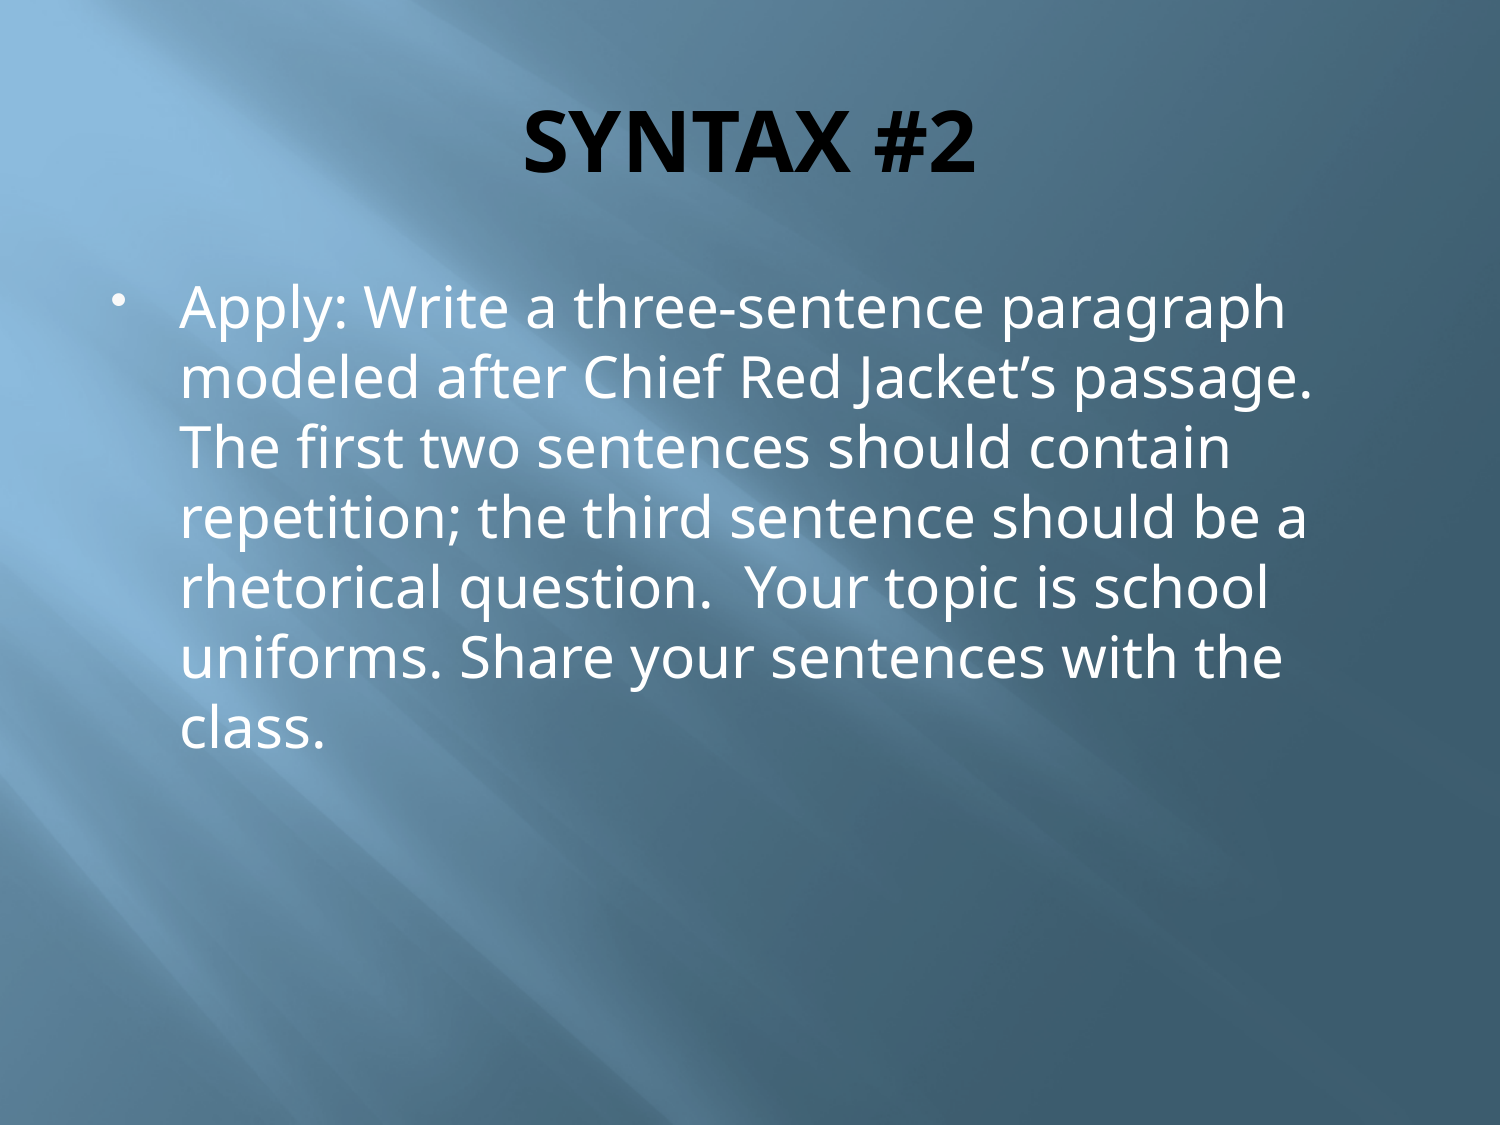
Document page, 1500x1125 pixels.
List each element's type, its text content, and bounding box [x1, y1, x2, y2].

title SYNTAX #2 [75, 45, 1425, 233]
list Apply: Write a three-sentence paragraph modeled after Chief Red Jacket’s passage. The first two sentences should contain repetition; the third sentence should be a rhetorical question. Your topic is school uniforms. Share your sentences with the class. [75, 262, 1425, 1035]
